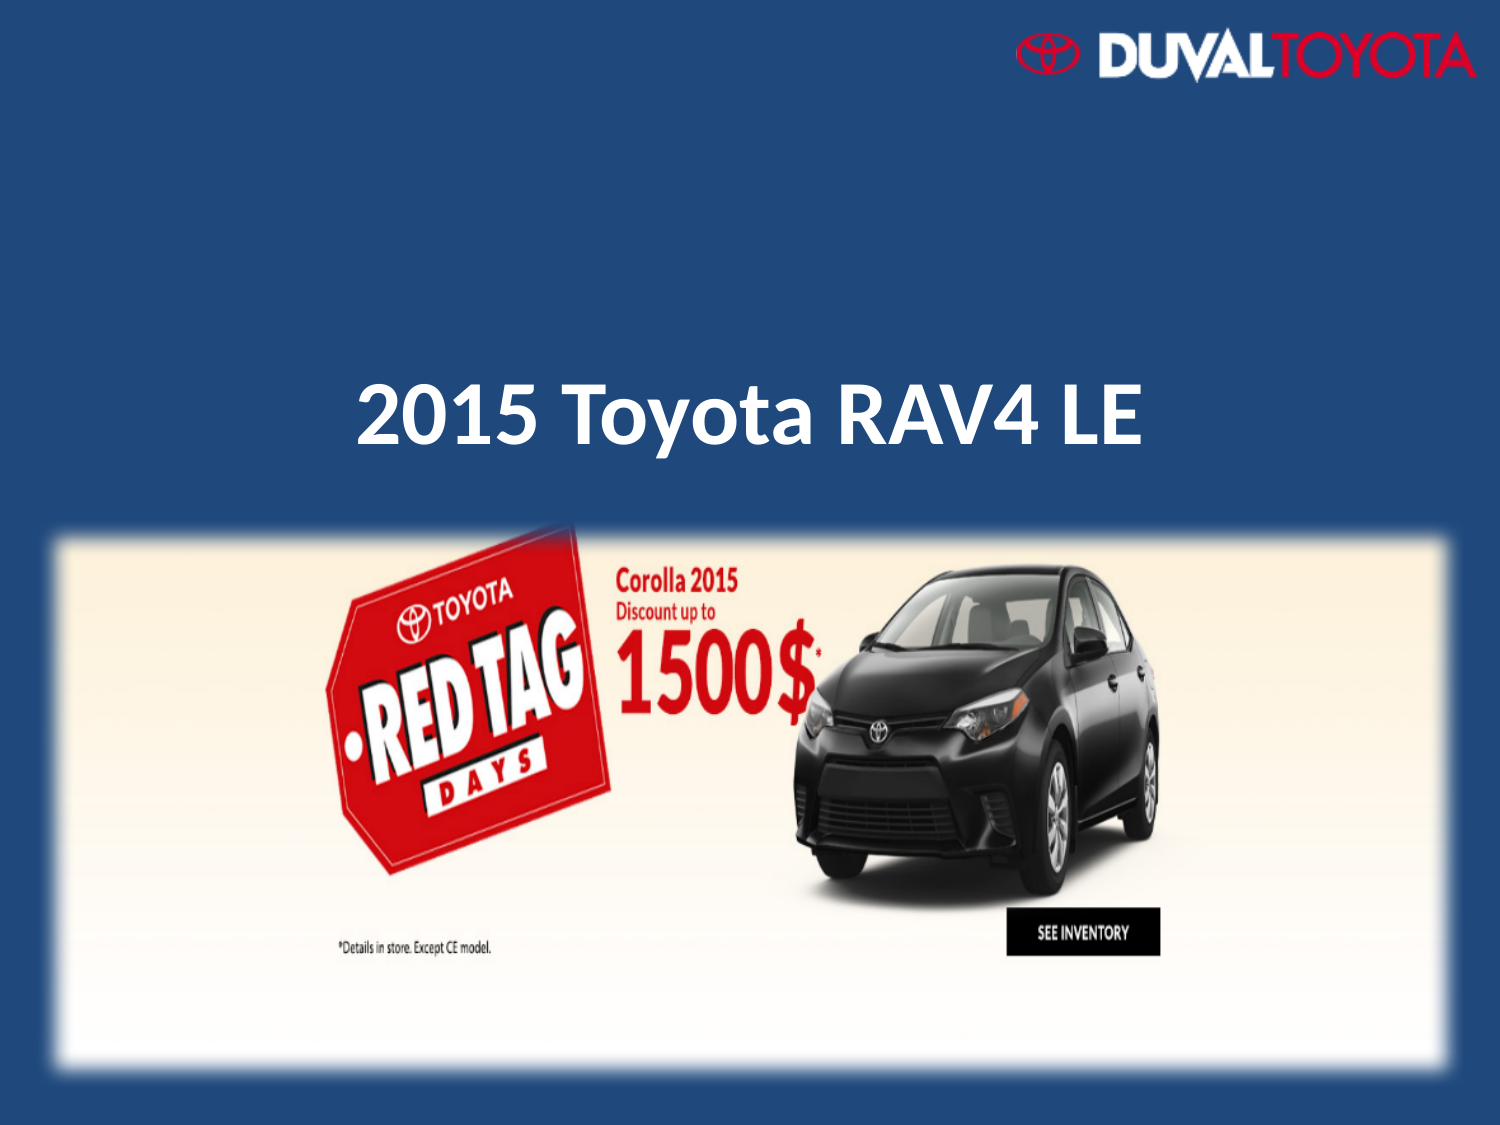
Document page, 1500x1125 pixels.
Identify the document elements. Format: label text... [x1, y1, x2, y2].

picture [37, 521, 1463, 1088]
picture [1012, 24, 1477, 84]
title 2015 Toyota RAV4 LE [112, 287, 1388, 520]
